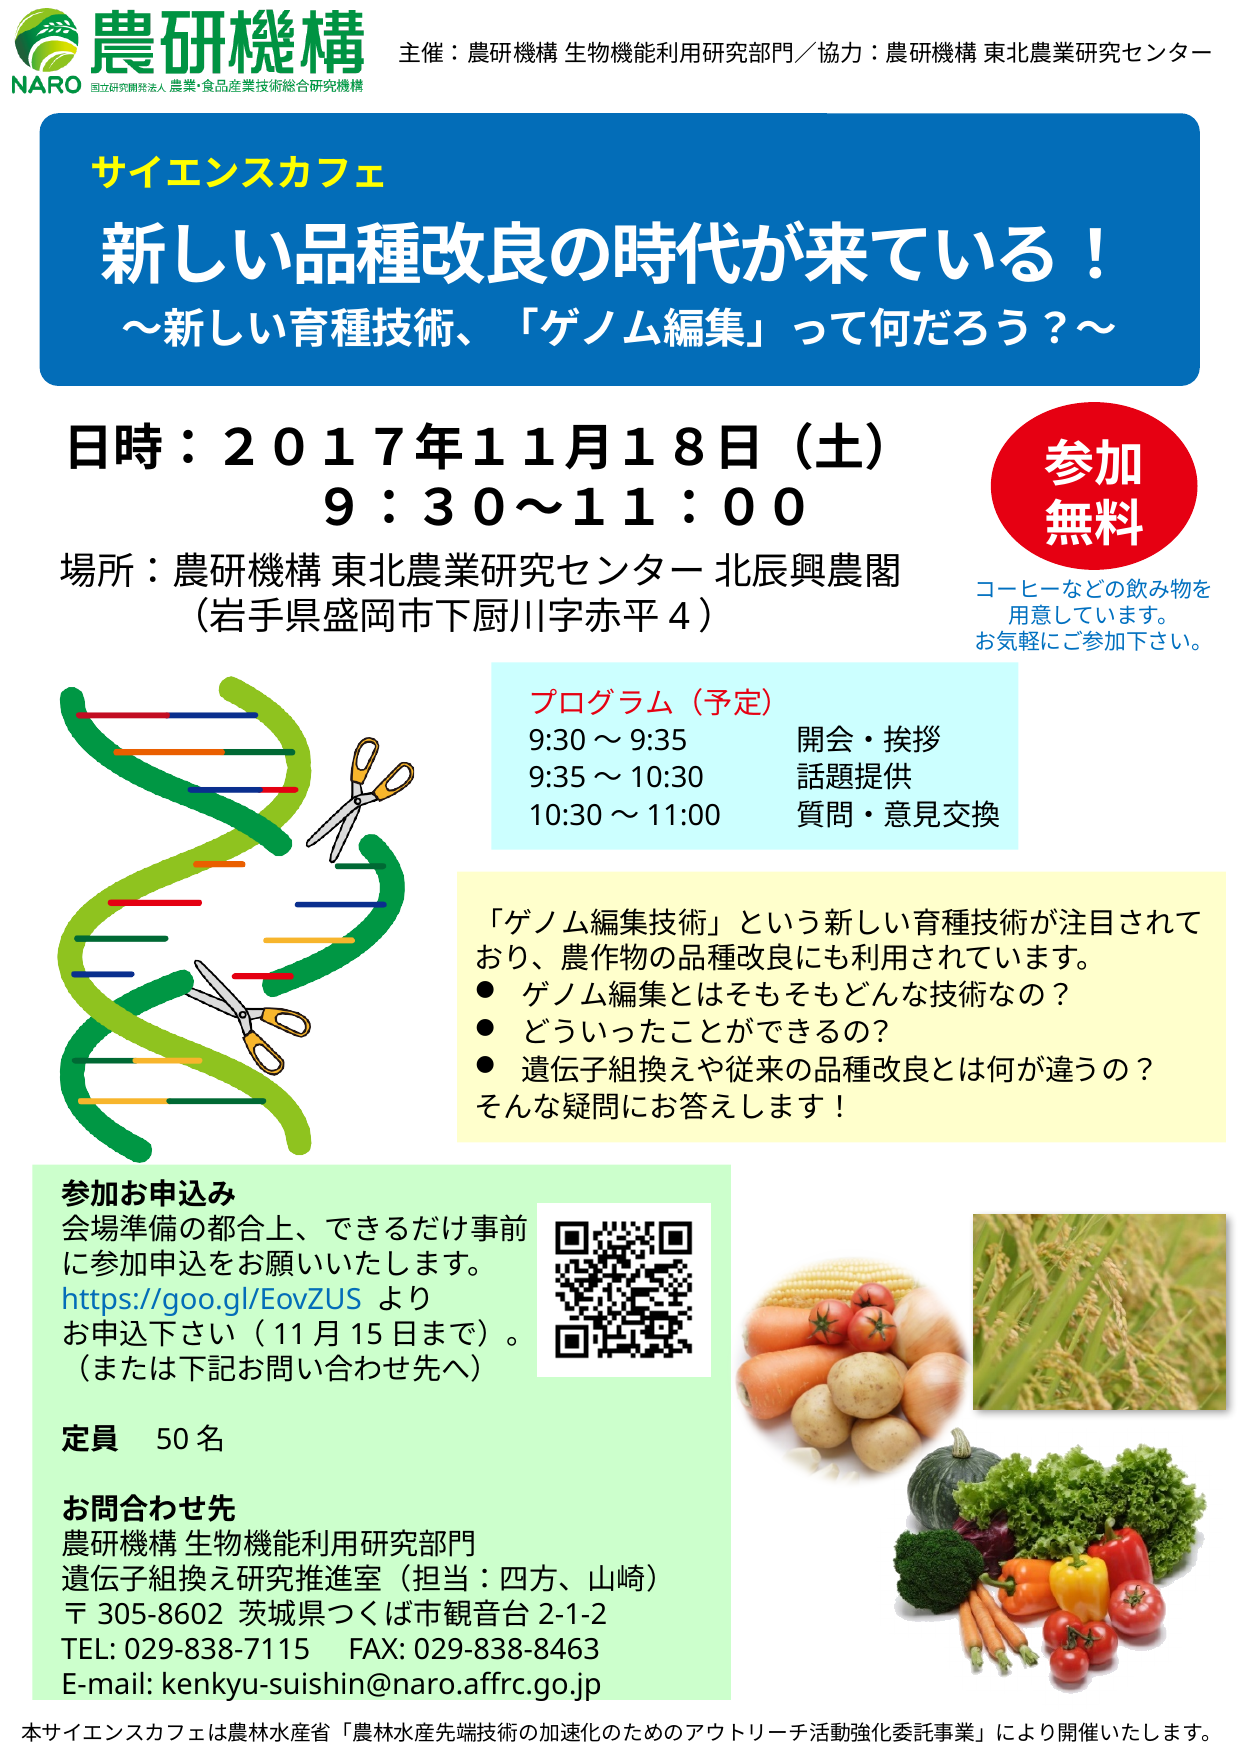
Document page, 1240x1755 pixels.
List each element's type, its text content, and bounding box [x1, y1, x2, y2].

text_box 参加お申込み 会場準備の都合上、できるだけ事前 に参加申込をお願いいたします。 https://goo.gl/EovZUS より お申込下さい（11月15日まで）。 （または下記お問い合わせ先へ） 定員 50名 お問合わせ先 農研機構 生物機能利用研究部門 遺伝子組換え研究推進室（担当：四方、山崎） 〒305-8602 茨城県つくば市観音台2-1-2 TEL: 029-838-7115 FAX: 029-838-8463 E-mail: kenkyu-suishin@naro.affrc.go.jp [32, 1164, 731, 1700]
text_box 「ゲノム編集技術」という新しい育種技術が注目されており、農作物の品種改良にも利用されています。 ゲノム編集とはそもそもどんな技術なの？ どういったことができるの？ 遺伝子組換えや従来の品種改良とは何が違うの？ そんな疑問にお答えします！ [460, 902, 1211, 1124]
text_box [489, 660, 1021, 852]
text_box [37, 111, 1202, 389]
picture [6, 4, 367, 97]
text_box [455, 870, 1228, 1145]
text_box 本サイエンスカフェは農林水産省「農林水産先端技術の加速化のためのアウトリーチ活動強化委託事業」により開催いたします。 [6, 1711, 1234, 1752]
text_box サイエンスカフェ [75, 141, 405, 202]
text_box ～新しい育種技術、「ゲノム編集」って何だろう？～ [119, 299, 1120, 352]
text_box プログラム（予定） 9:30～9:35 開会・挨拶 9:35～10:30 話題提供 10:30～11:00 質問・意見交換 [470, 676, 1019, 839]
title 新しい品種改良の時代が来ている！ [98, 202, 1145, 505]
picture [537, 1203, 712, 1378]
text_box 参加 無料 [988, 400, 1200, 568]
text_box [995, 75, 1222, 367]
text_box 日時：２０１７年１１月１８日（土） ９：３０～１１：００ [49, 407, 929, 539]
text_box [10, 1612, 472, 1711]
text_box 場所：農研機構 東北農業研究センター 北辰興農閣 （岩手県盛岡市下厨川字赤平4） [44, 539, 932, 645]
text_box コーヒーなどの飲み物を 用意しています。 お気軽にご参加下さい。 [956, 568, 1233, 662]
text_box 主催：農研機構 生物機能利用研究部門／協力：農研機構 東北農業研究センター [383, 31, 1229, 74]
picture [725, 1214, 1227, 1703]
text_box [57, 676, 415, 1163]
